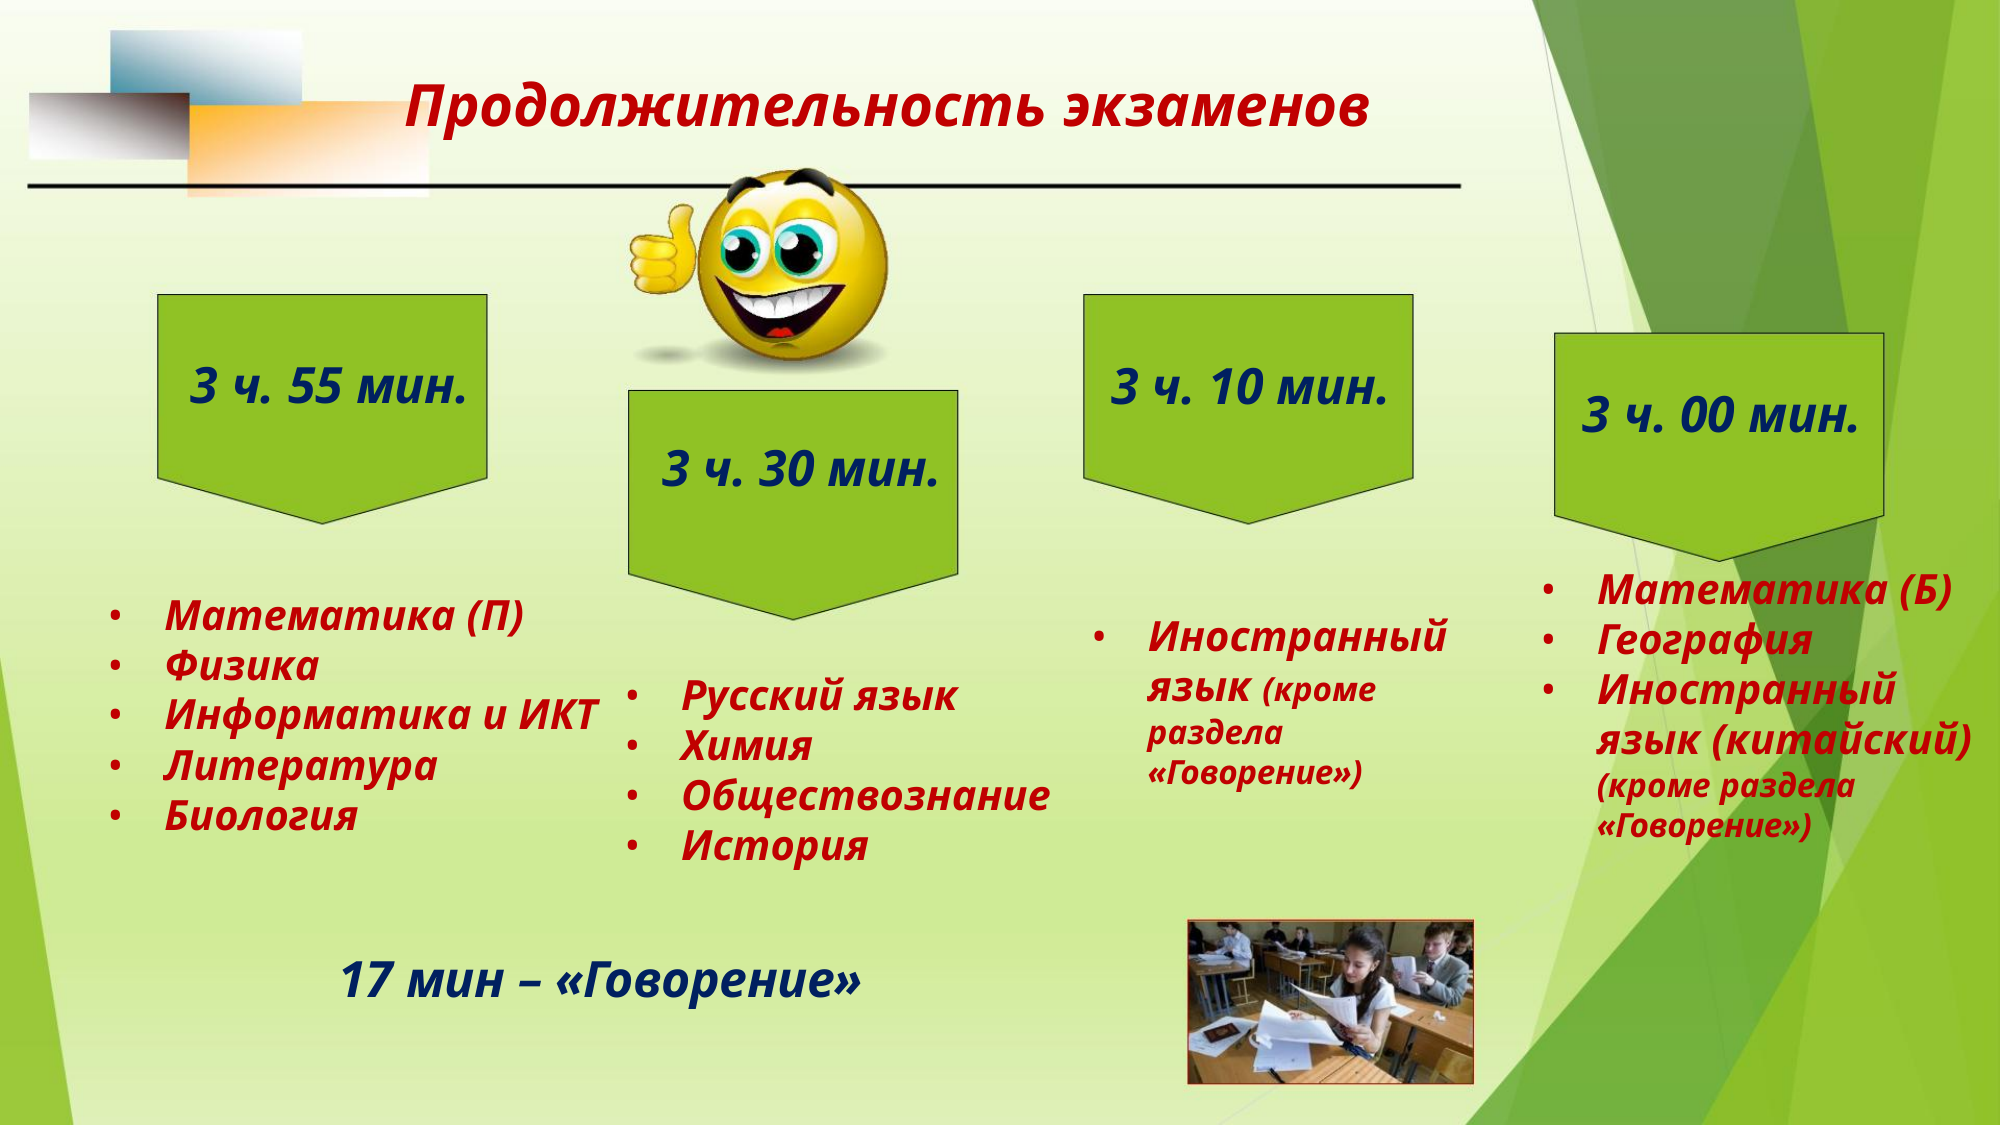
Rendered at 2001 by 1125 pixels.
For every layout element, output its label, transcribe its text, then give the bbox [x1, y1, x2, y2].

text_box 3 ч. 00 мин. [1582, 386, 1888, 443]
text_box • Математика (Б) • География • Иностранный [1540, 566, 1970, 714]
text_box язык (китайский) (кроме раздела «Говорение») [1596, 716, 1992, 845]
text_box 17 мин – «Говорение» [338, 951, 907, 1008]
text_box 3 ч. 30 мин. [662, 440, 967, 497]
text_box [0, 0, 2000, 1125]
text_box 3 ч. 55 мин. [190, 357, 496, 414]
text_box язык (кроме раздела «Говорение») [1147, 663, 1400, 792]
text_box Продолжительность экзаменов [404, 73, 1396, 139]
text_box 3 ч. 10 мин. [1111, 358, 1417, 415]
text_box • Математика (П) • Физика • Информатика и ИКТ • Литература • Биология [107, 591, 624, 839]
text_box • Иностранный [1091, 613, 1474, 660]
text_box • Русский язык • Химия • Обществознание • История [624, 672, 1080, 870]
